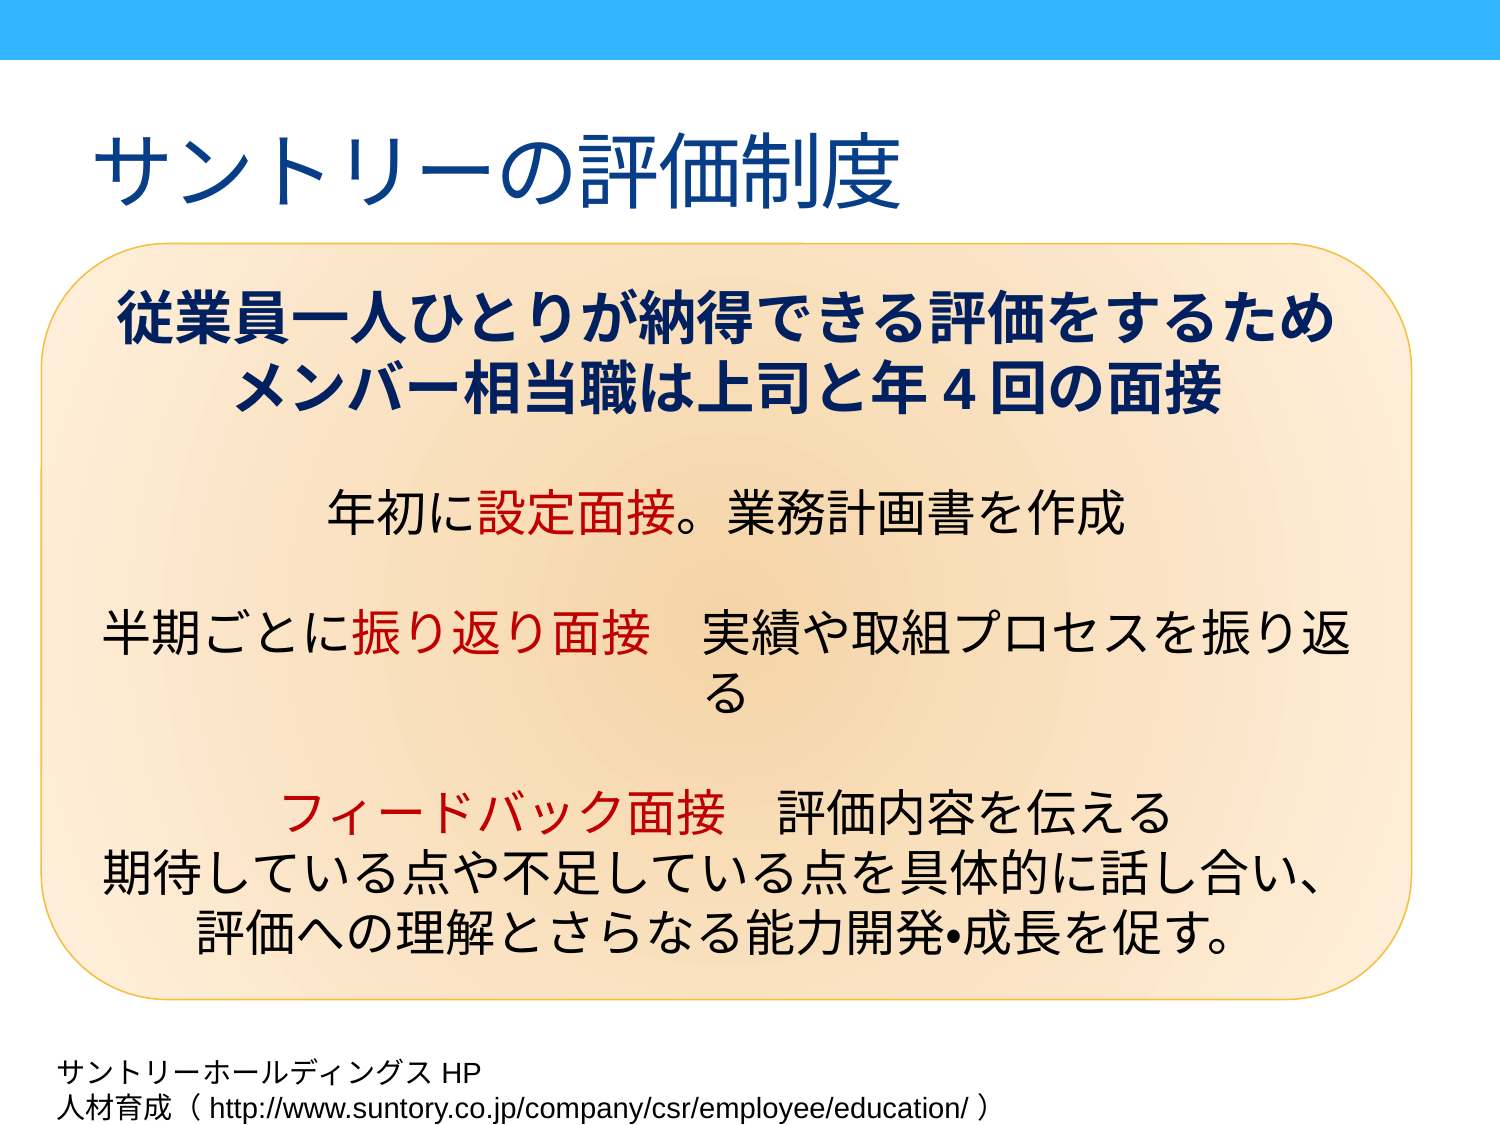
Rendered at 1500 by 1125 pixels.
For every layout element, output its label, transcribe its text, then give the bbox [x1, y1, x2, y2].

title サントリーの評価制度 [75, 87, 1425, 250]
text_box 従業員一人ひとりが納得できる評価をするため メンバー相当職は上司と年4回の面接 年初に設定面接。業務計画書を作成 半期ごとに振り返り面接 実績や取組プロセスを振り返る フィードバック面接 評価内容を伝える 期待している点や不足している点を具体的に話し合い、 評価への理解とさらなる能力開発・成長を促す。 [40, 242, 1413, 1001]
text_box サントリーホールディングスHP 人材育成（http://www.suntory.co.jp/company/csr/employee/education/） [41, 1046, 1471, 1125]
